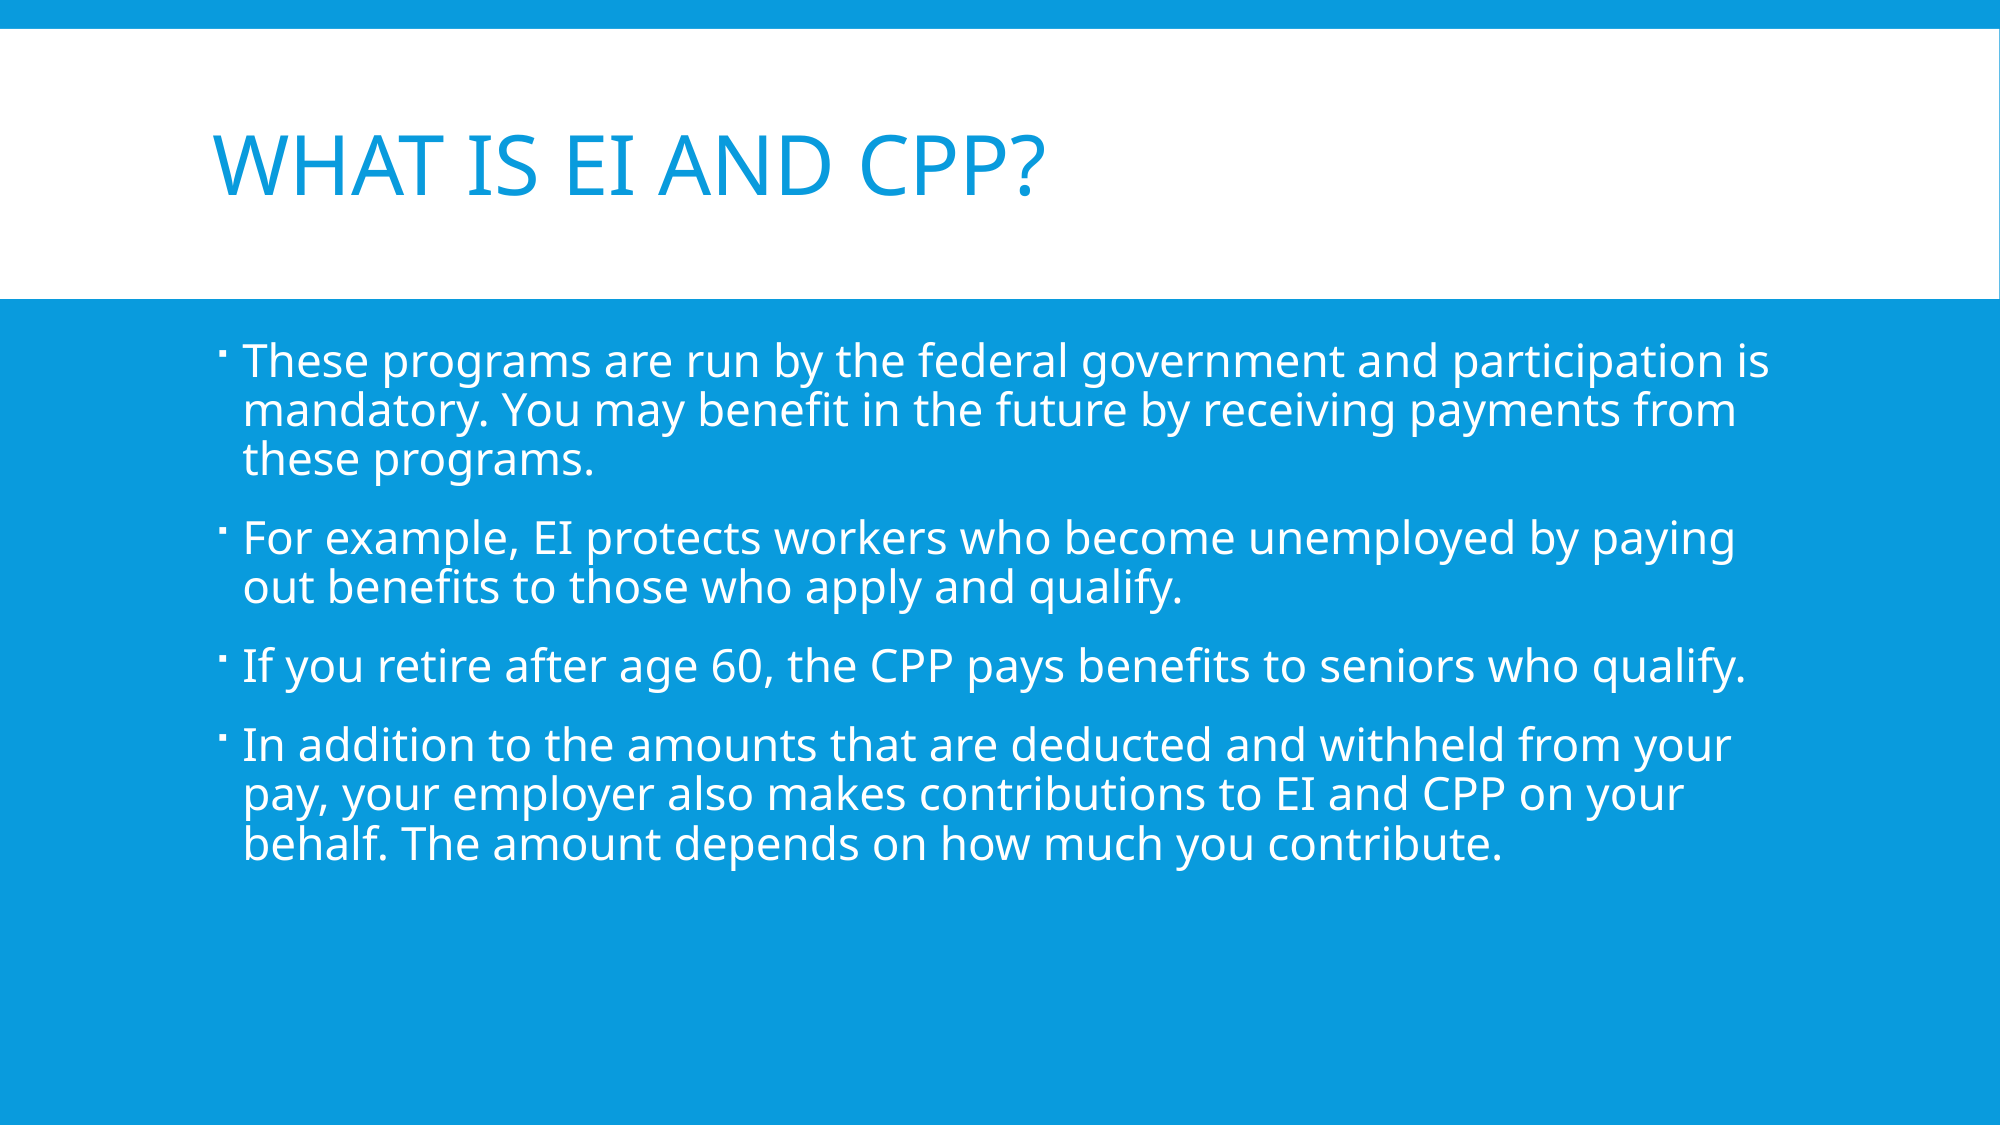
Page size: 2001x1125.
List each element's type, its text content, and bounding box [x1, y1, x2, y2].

title What is Ei and CPP? [197, 46, 1803, 295]
list These programs are run by the federal government and participation is mandatory. You may benefit in the future by receiving payments from these programs. For example, EI protects workers who become unemployed by paying out benefits to those who apply and qualify. If you retire after age 60, the CPP pays benefits to seniors who qualify. In addition to the amounts that are deducted and withheld from your pay, your employer also makes contributions to EI and CPP on your behalf. The amount depends on how much you contribute. [197, 329, 1803, 1020]
